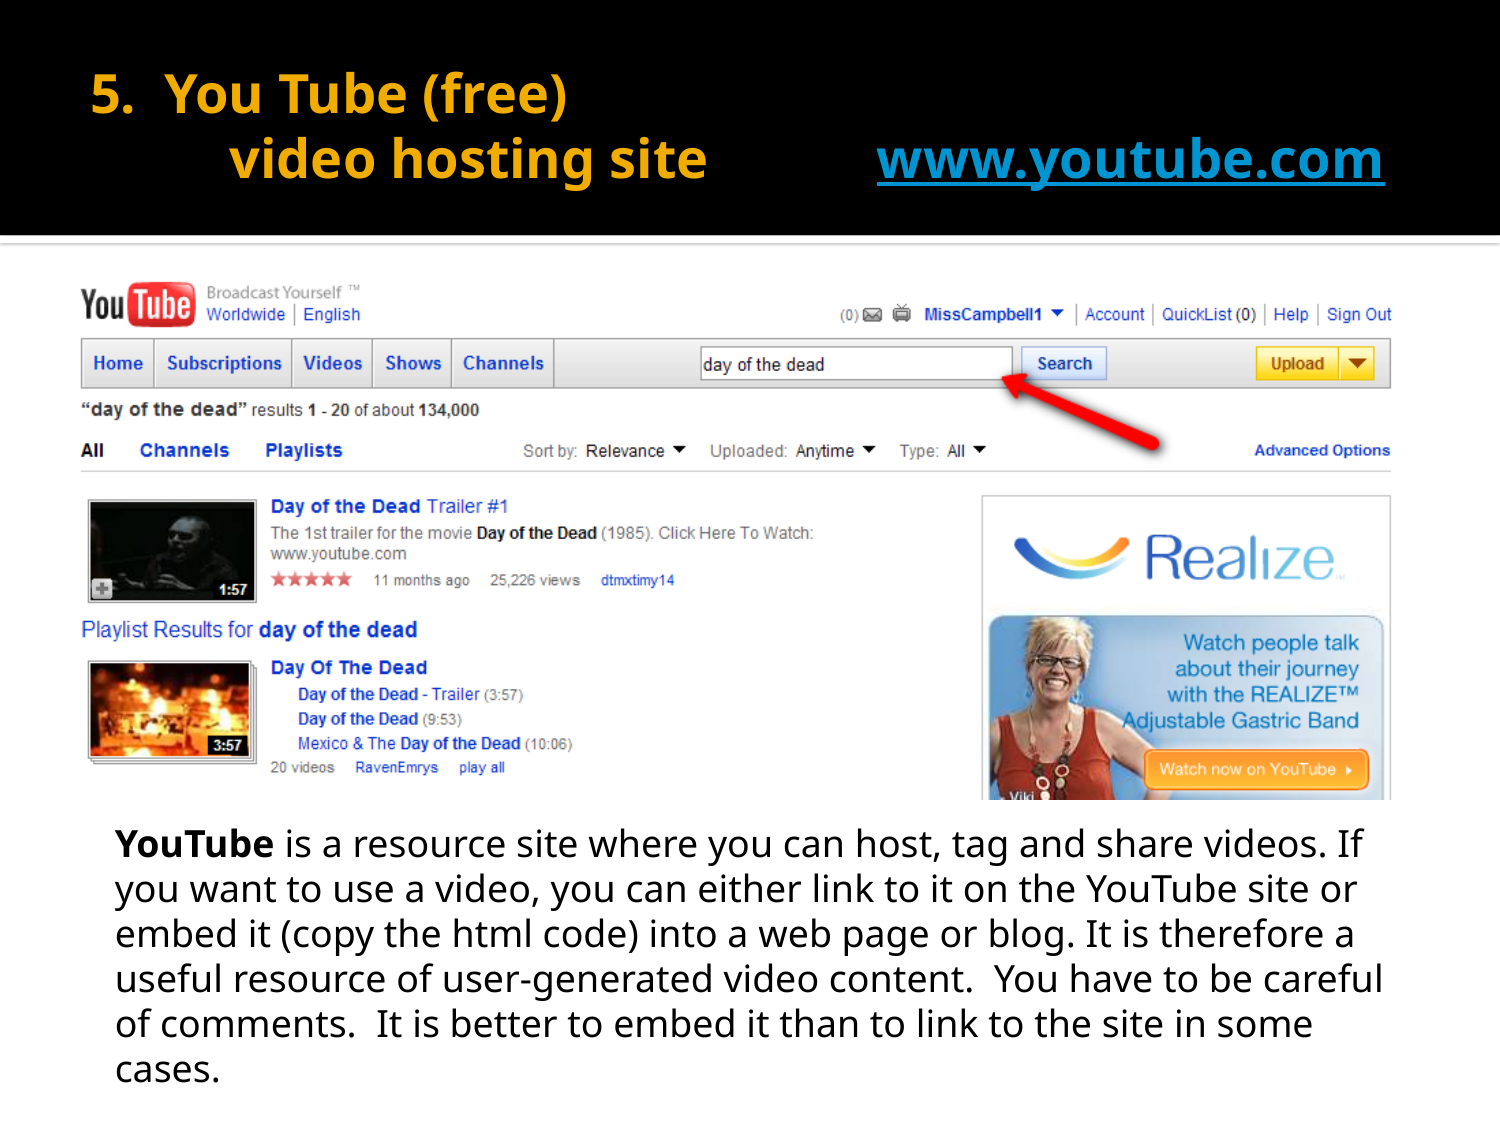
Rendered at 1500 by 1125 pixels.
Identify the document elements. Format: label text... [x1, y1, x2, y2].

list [62, 274, 1413, 800]
text_box YouTube is a resource site where you can host, tag and share videos. If you want to use a video, you can either link to it on the YouTube site or embed it (copy the html code) into a web page or blog. It is therefore a useful resource of user-generated video content. You have to be careful of comments. It is better to embed it than to link to the site in some cases. [99, 812, 1400, 1098]
title 5. You Tube (free) video hosting site www.youtube.com [75, 25, 1425, 231]
